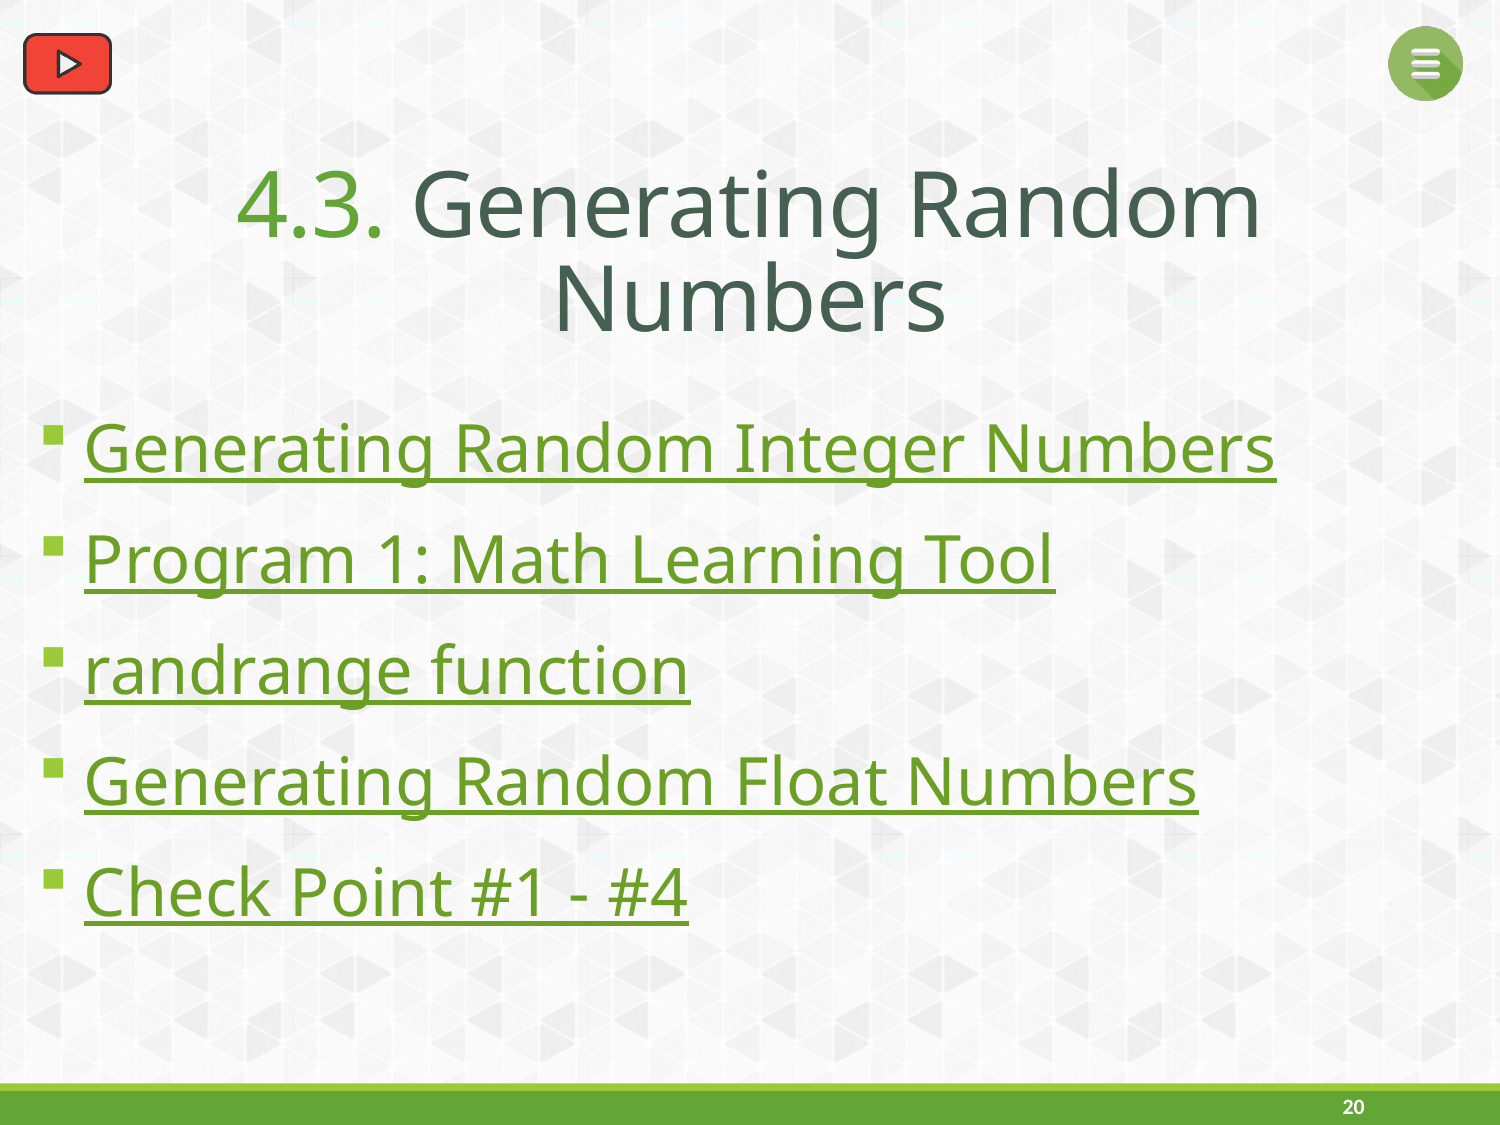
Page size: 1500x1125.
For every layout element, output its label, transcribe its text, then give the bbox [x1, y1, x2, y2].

title 4.3. Generating Random Numbers [23, 112, 1476, 399]
list Generating Random Integer Numbers Program 1: Math Learning Tool randrange function Generating Random Float Numbers Check Point #1 - #4 [23, 399, 1476, 1078]
picture [0, 0, 1500, 1083]
slide_number 20 [1218, 1090, 1380, 1121]
